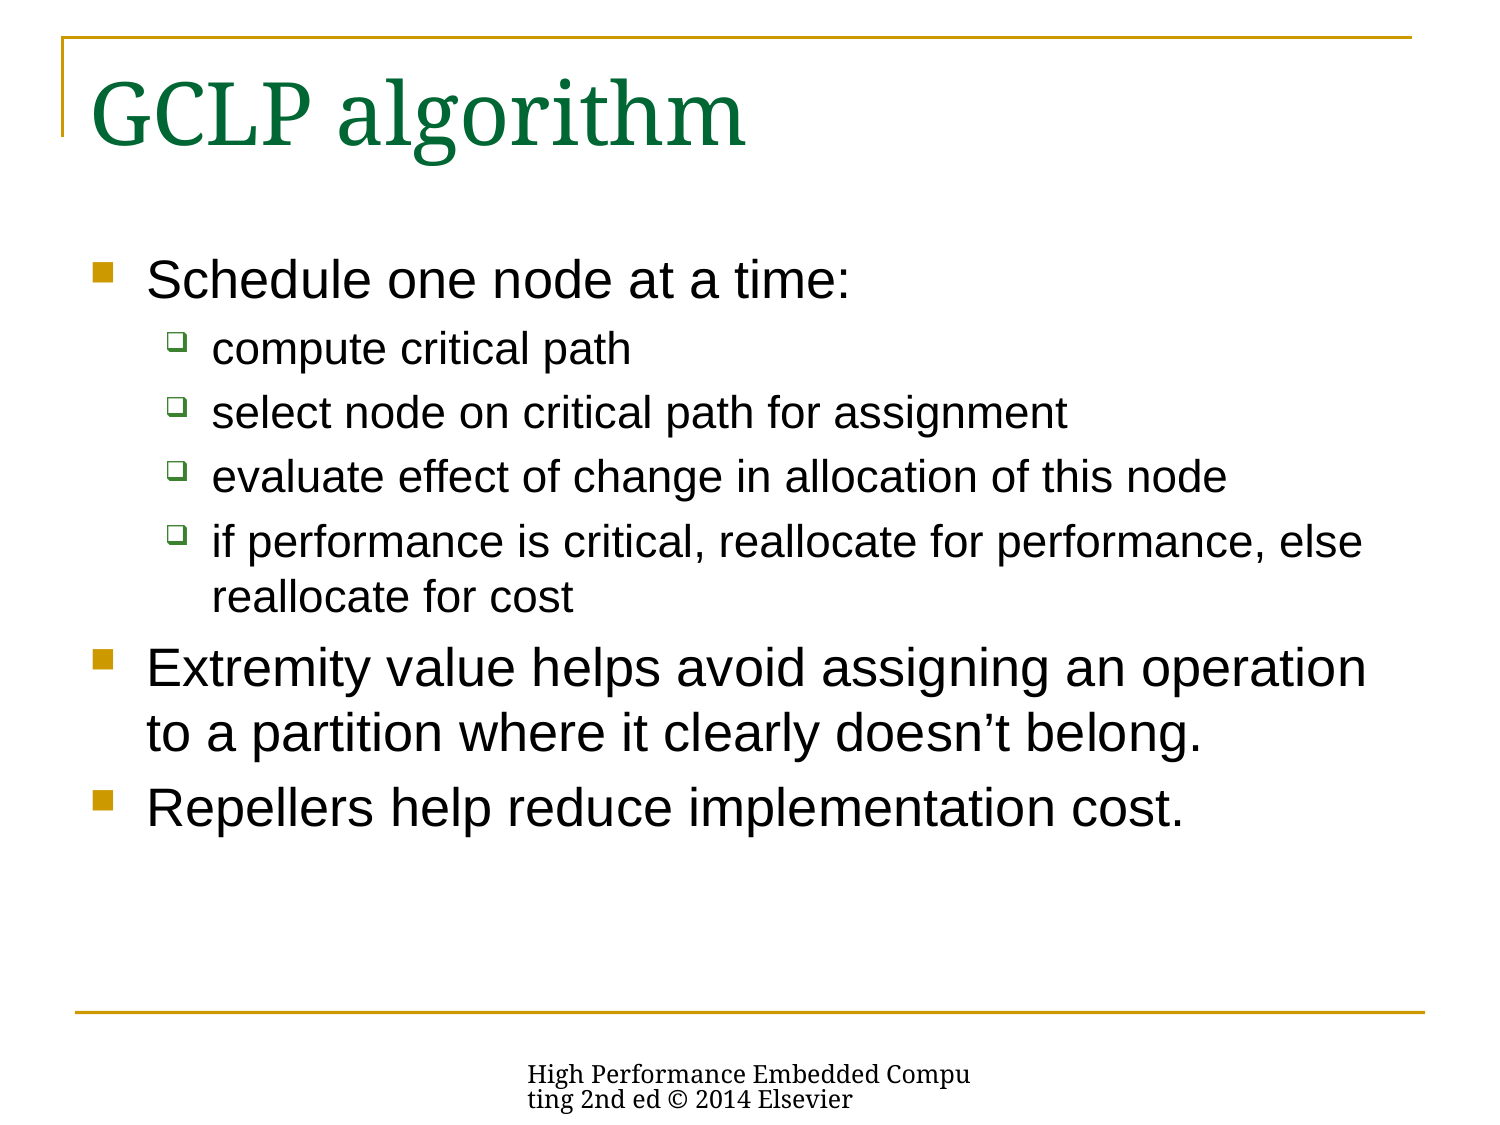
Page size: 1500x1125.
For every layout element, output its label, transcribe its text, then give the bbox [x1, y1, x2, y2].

footer High Performance Embedded Computing 2nd ed © 2014 Elsevier [512, 1025, 988, 1100]
title GCLP algorithm [75, 45, 1425, 171]
list Schedule one node at a time: compute critical path select node on critical path for assignment evaluate effect of change in allocation of this node if performance is critical, reallocate for performance, else reallocate for cost Extremity value helps avoid assigning an operation to a partition where it clearly doesn’t belong. Repellers help reduce implementation cost. [75, 237, 1425, 963]
